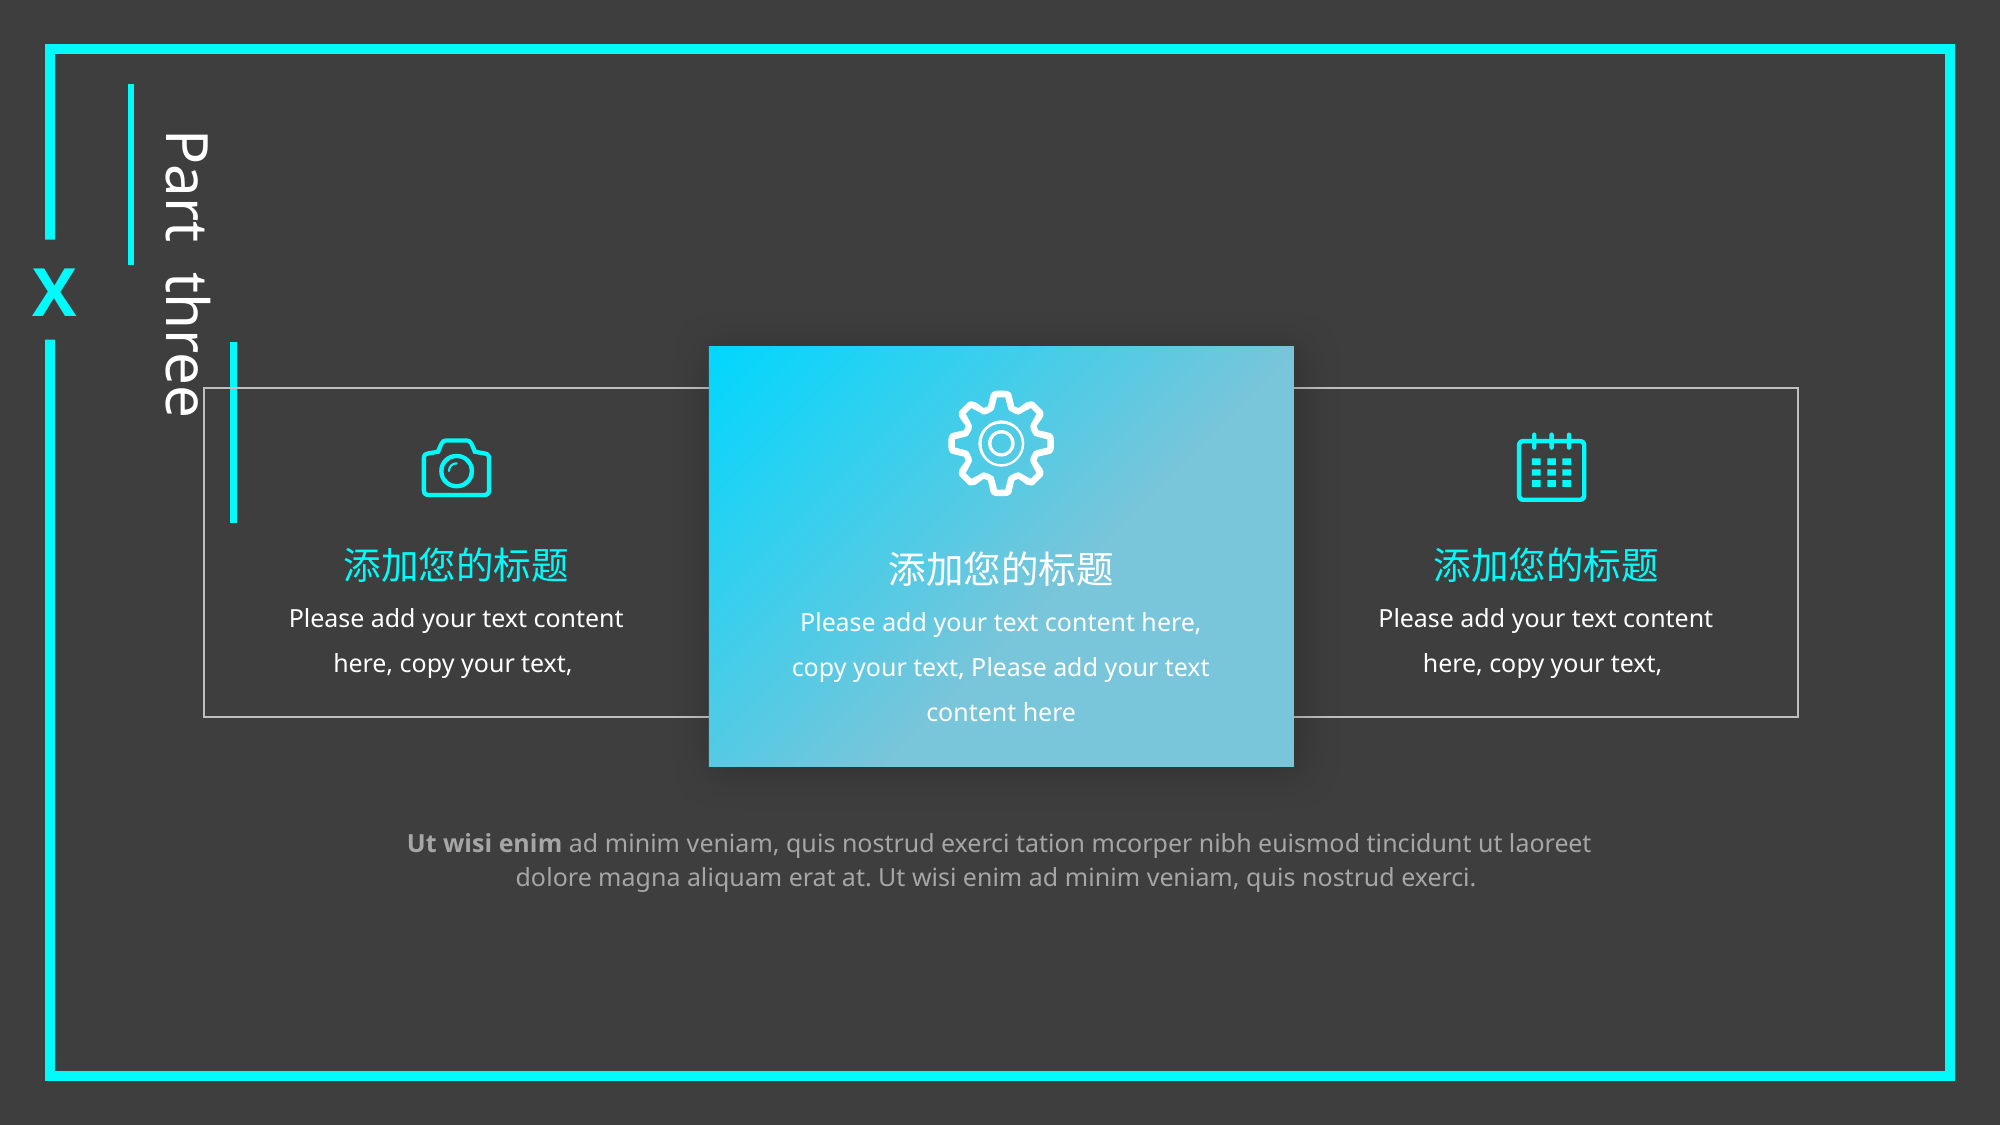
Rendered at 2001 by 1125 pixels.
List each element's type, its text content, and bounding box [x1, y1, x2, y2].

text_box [948, 390, 1054, 497]
text_box 添加您的标题 Please add your text content here, copy your text, [259, 512, 654, 685]
text_box [49, 48, 1951, 1077]
text_box Part three [131, 114, 233, 523]
text_box X [17, 239, 84, 341]
text_box [1327, 388, 1799, 718]
text_box 添加您的标题 Please add your text content here, copy your text, [1348, 512, 1744, 685]
text_box [708, 346, 1295, 767]
text_box 添加您的标题 Please add your text content here, copy your text, Please add your text content here [773, 516, 1229, 734]
text_box Ut wisi enim ad minim veniam, quis nostrud exerci tation mcorper nibh euismod tincidunt ut laoreet dolore magna aliquam erat at. Ut wisi enim ad minim veniam, quis nostrud exerci. [361, 816, 1639, 899]
text_box [204, 388, 687, 718]
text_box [421, 438, 492, 498]
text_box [1516, 432, 1587, 502]
